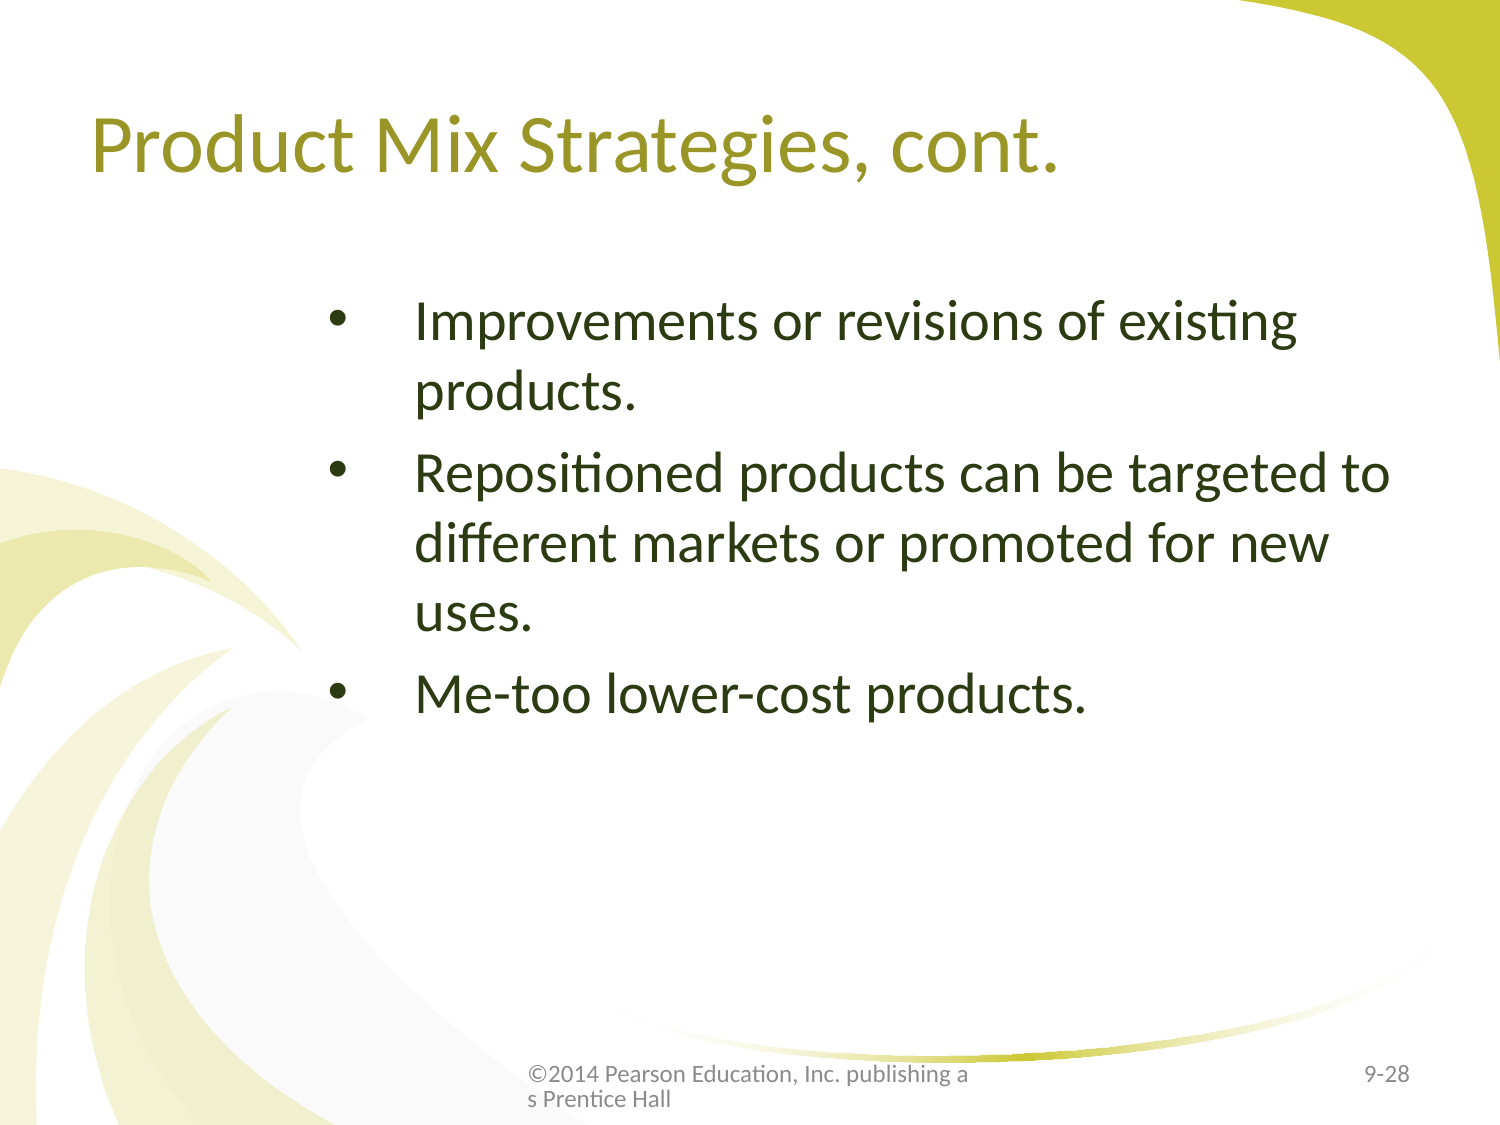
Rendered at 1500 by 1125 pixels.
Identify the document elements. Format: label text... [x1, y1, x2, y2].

list Improvements or revisions of existing products. Repositioned products can be targeted to different markets or promoted for new uses. Me-too lower-cost products. [312, 275, 1425, 1005]
title Product Mix Strategies, cont. [75, 45, 1425, 233]
footer ©2014 Pearson Education, Inc. publishing as Prentice Hall [512, 1042, 988, 1103]
slide_number 9-28 [1074, 1042, 1425, 1103]
